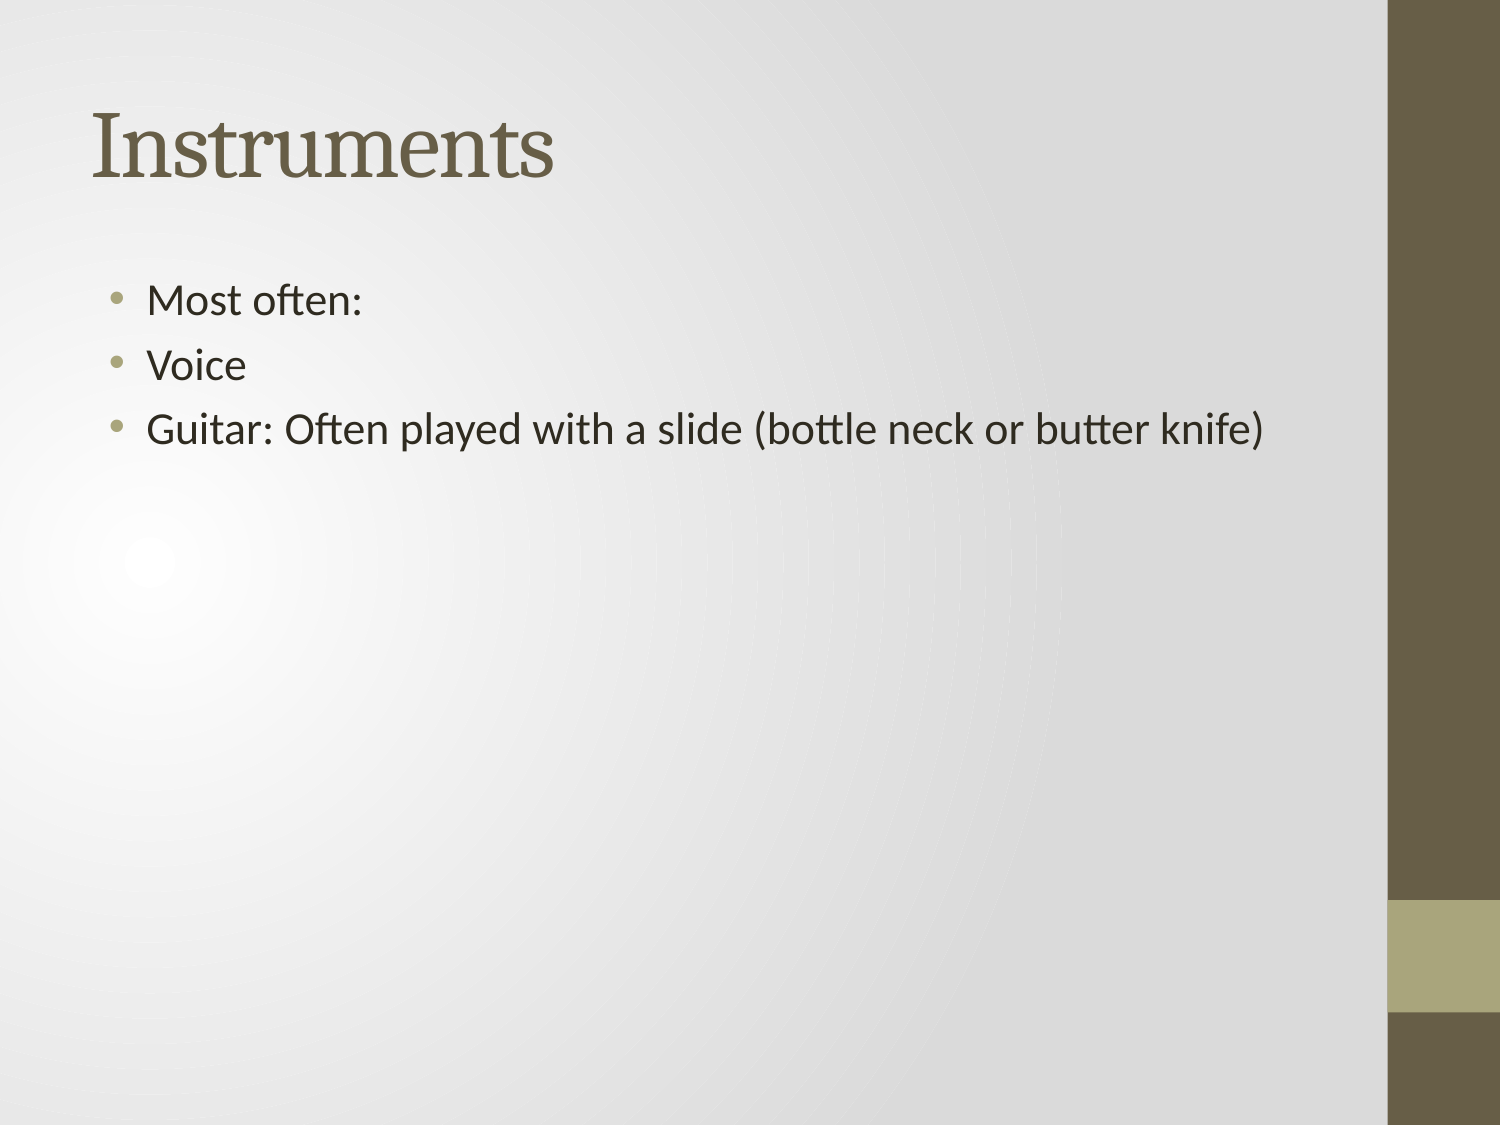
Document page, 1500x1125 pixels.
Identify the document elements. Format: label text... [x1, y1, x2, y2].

list Most often: Voice Guitar: Often played with a slide (bottle neck or butter knife) [75, 262, 1325, 1050]
title Instruments [75, 45, 1325, 233]
